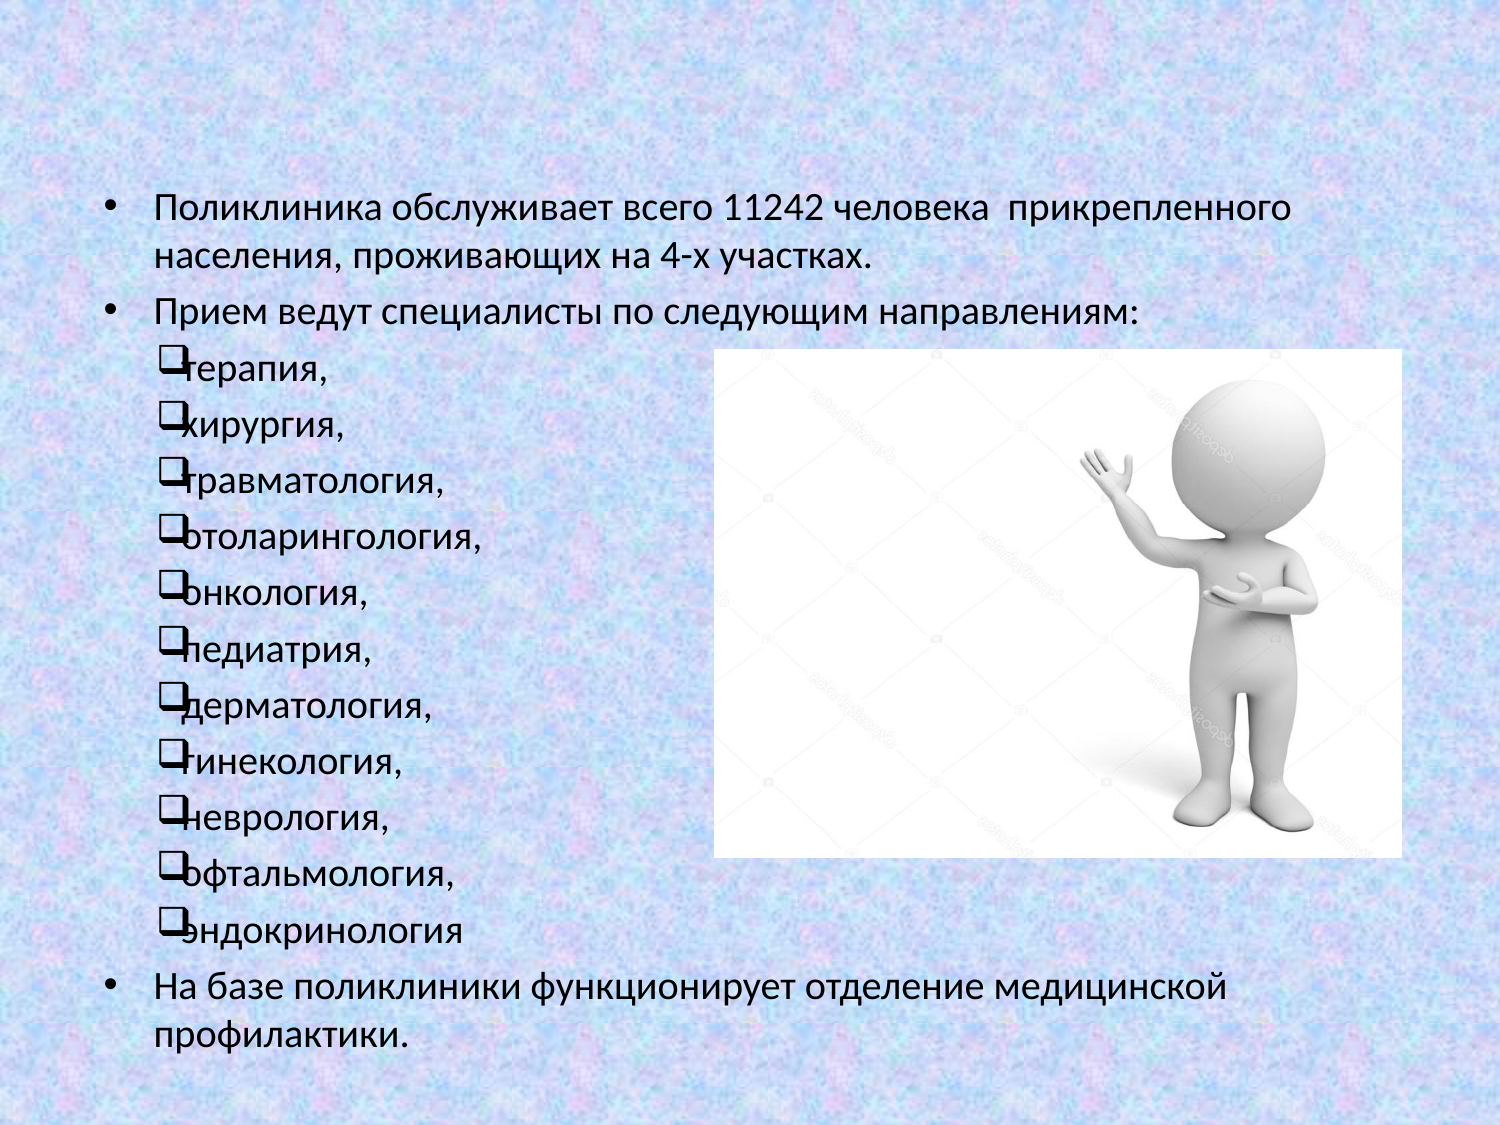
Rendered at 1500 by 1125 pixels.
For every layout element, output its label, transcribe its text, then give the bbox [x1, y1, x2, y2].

list Поликлиника обслуживает всего 11242 человека прикрепленного населения, проживающих на 4-х участках. Прием ведут специалисты по следующим направлениям: терапия, хирургия, травматология, отоларингология, онкология, педиатрия, дерматология, гинекология, неврология, офтальмология, эндокринология На базе поликлиники функционирует отделение медицинской профилактики. [88, 172, 1366, 1076]
picture [0, 0, 1500, 1125]
